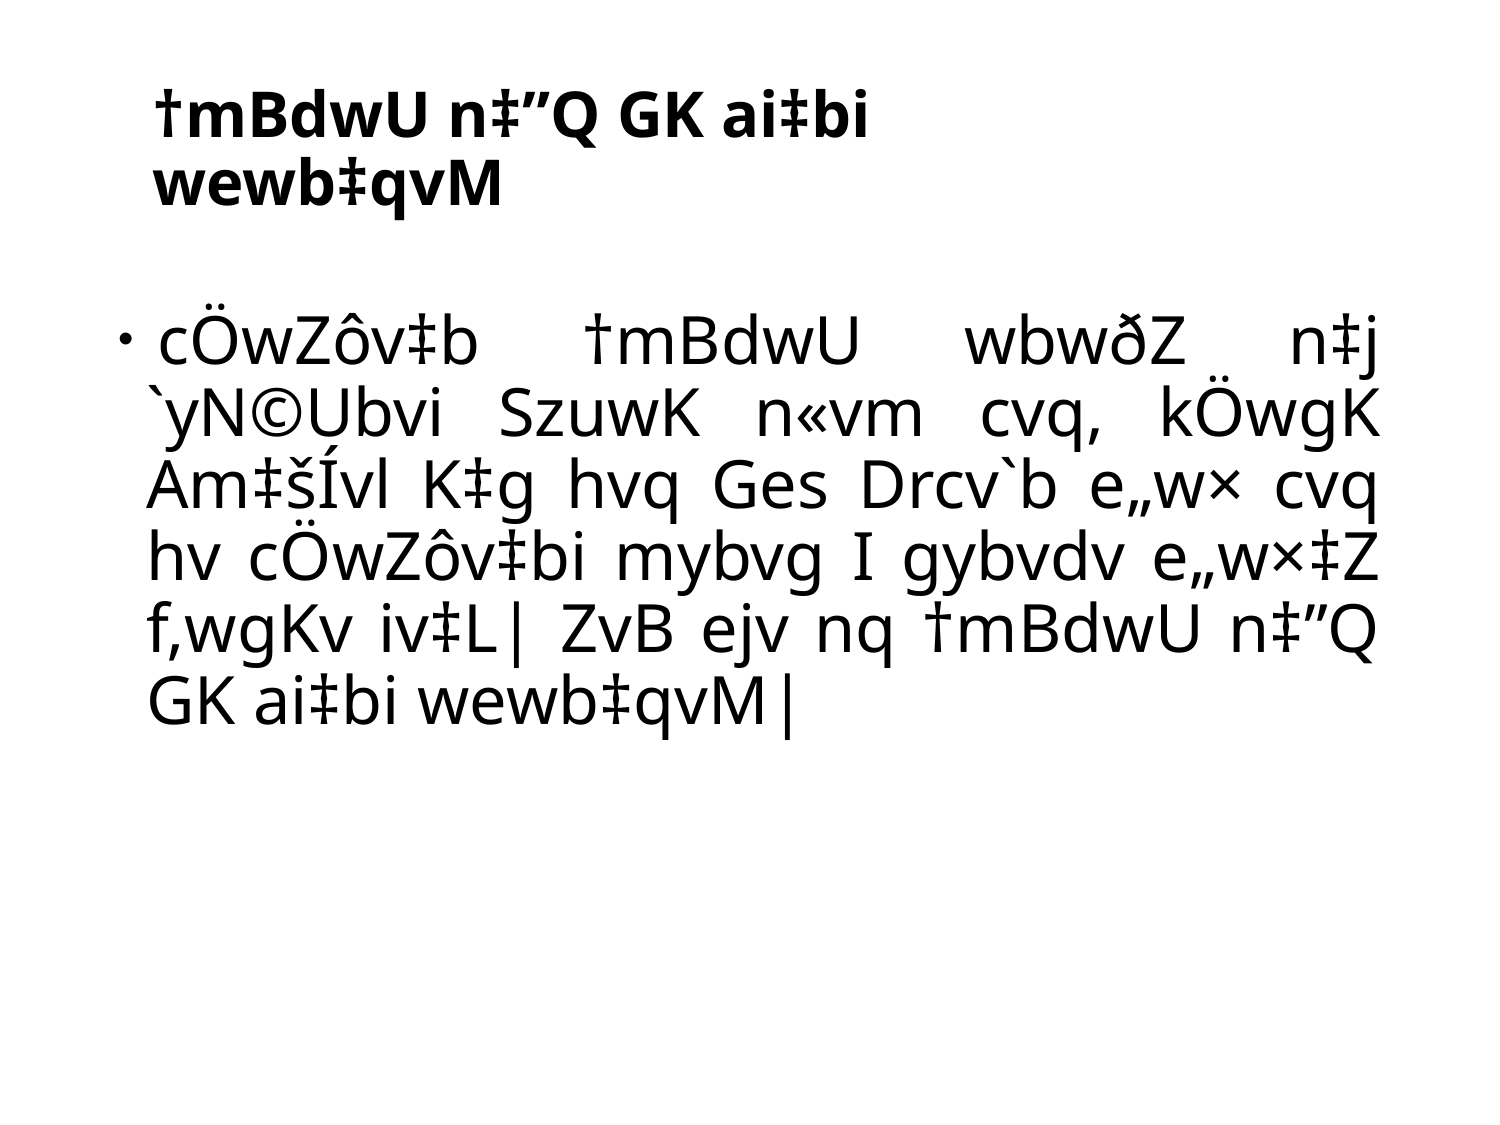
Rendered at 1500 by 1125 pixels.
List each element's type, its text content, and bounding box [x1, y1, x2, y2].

title †mBdwU n‡”Q GK ai‡bi wewb‡qvM [137, 75, 1185, 228]
list cÖwZôv‡b †mBdwU wbwðZ n‡j `yN©Ubvi SzuwK n«vm cvq, kÖwgK Am‡šÍvl K‡g hvq Ges Drcv`b e„w× cvq hv cÖwZôv‡bi mybvg I gybvdv e„w×‡Z f‚wgKv iv‡L| ZvB ejv nq †mBdwU n‡”Q GK ai‡bi wewb‡qvM| [103, 299, 1397, 1014]
